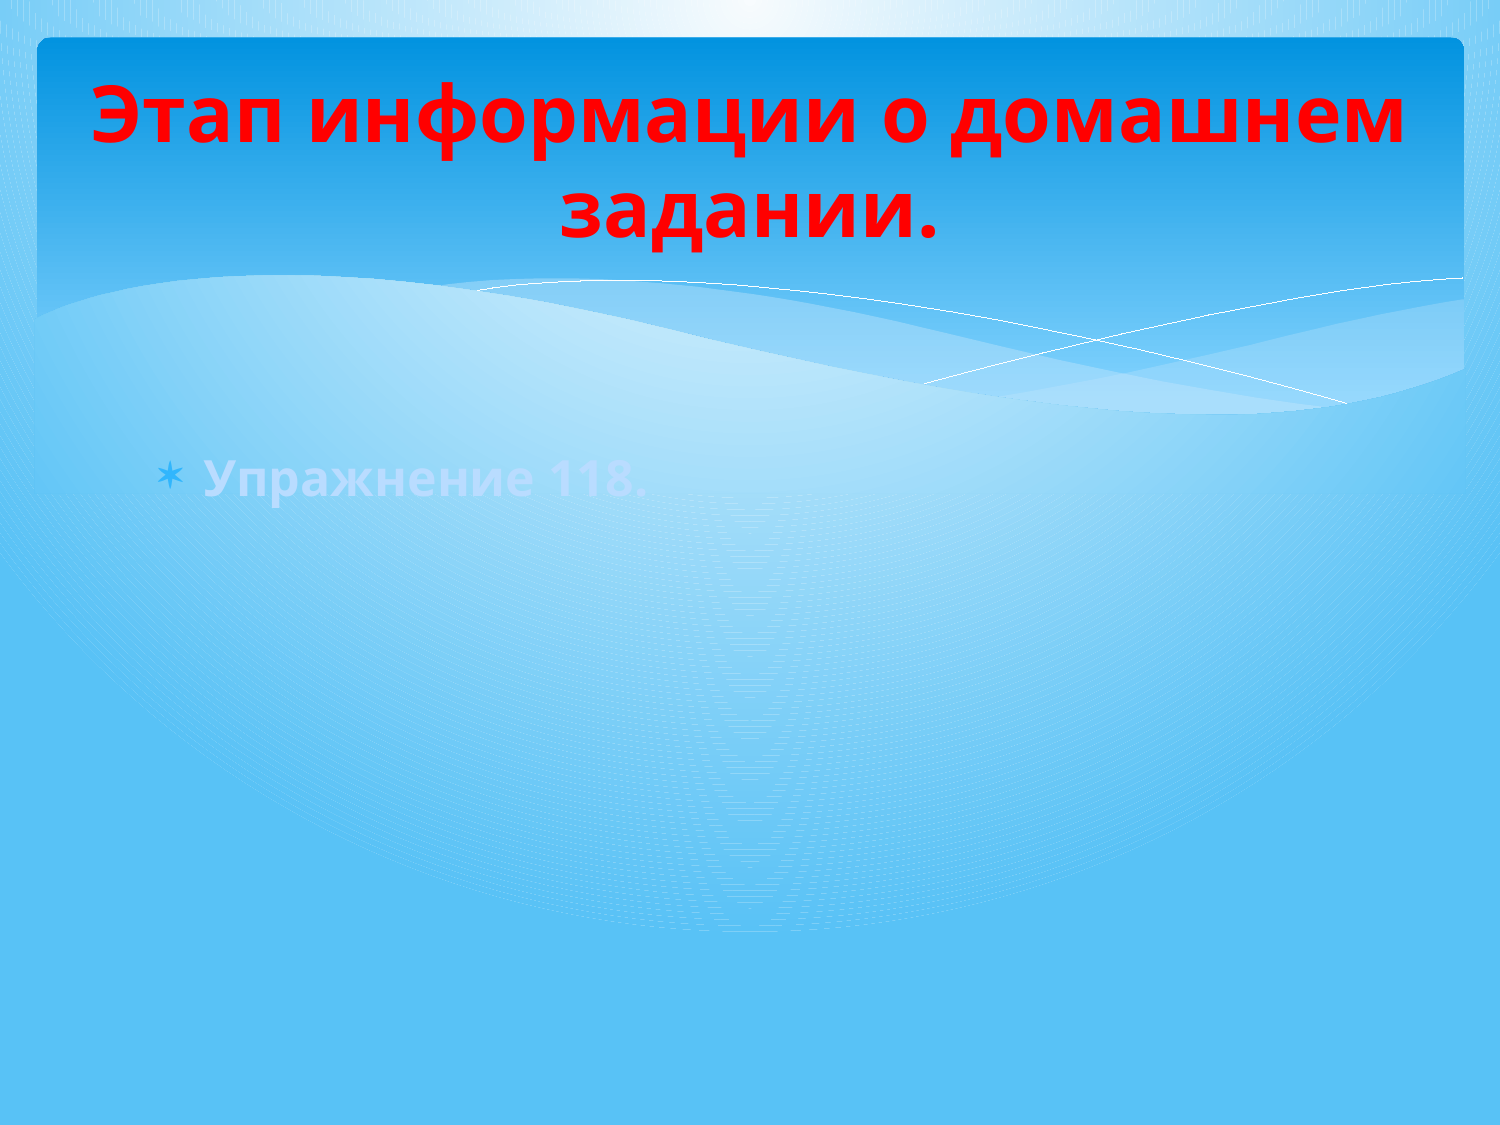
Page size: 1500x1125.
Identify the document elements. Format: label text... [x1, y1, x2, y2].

title Этап информации о домашнем задании. [75, 55, 1425, 261]
list Упражнение 118. [143, 438, 1359, 1005]
